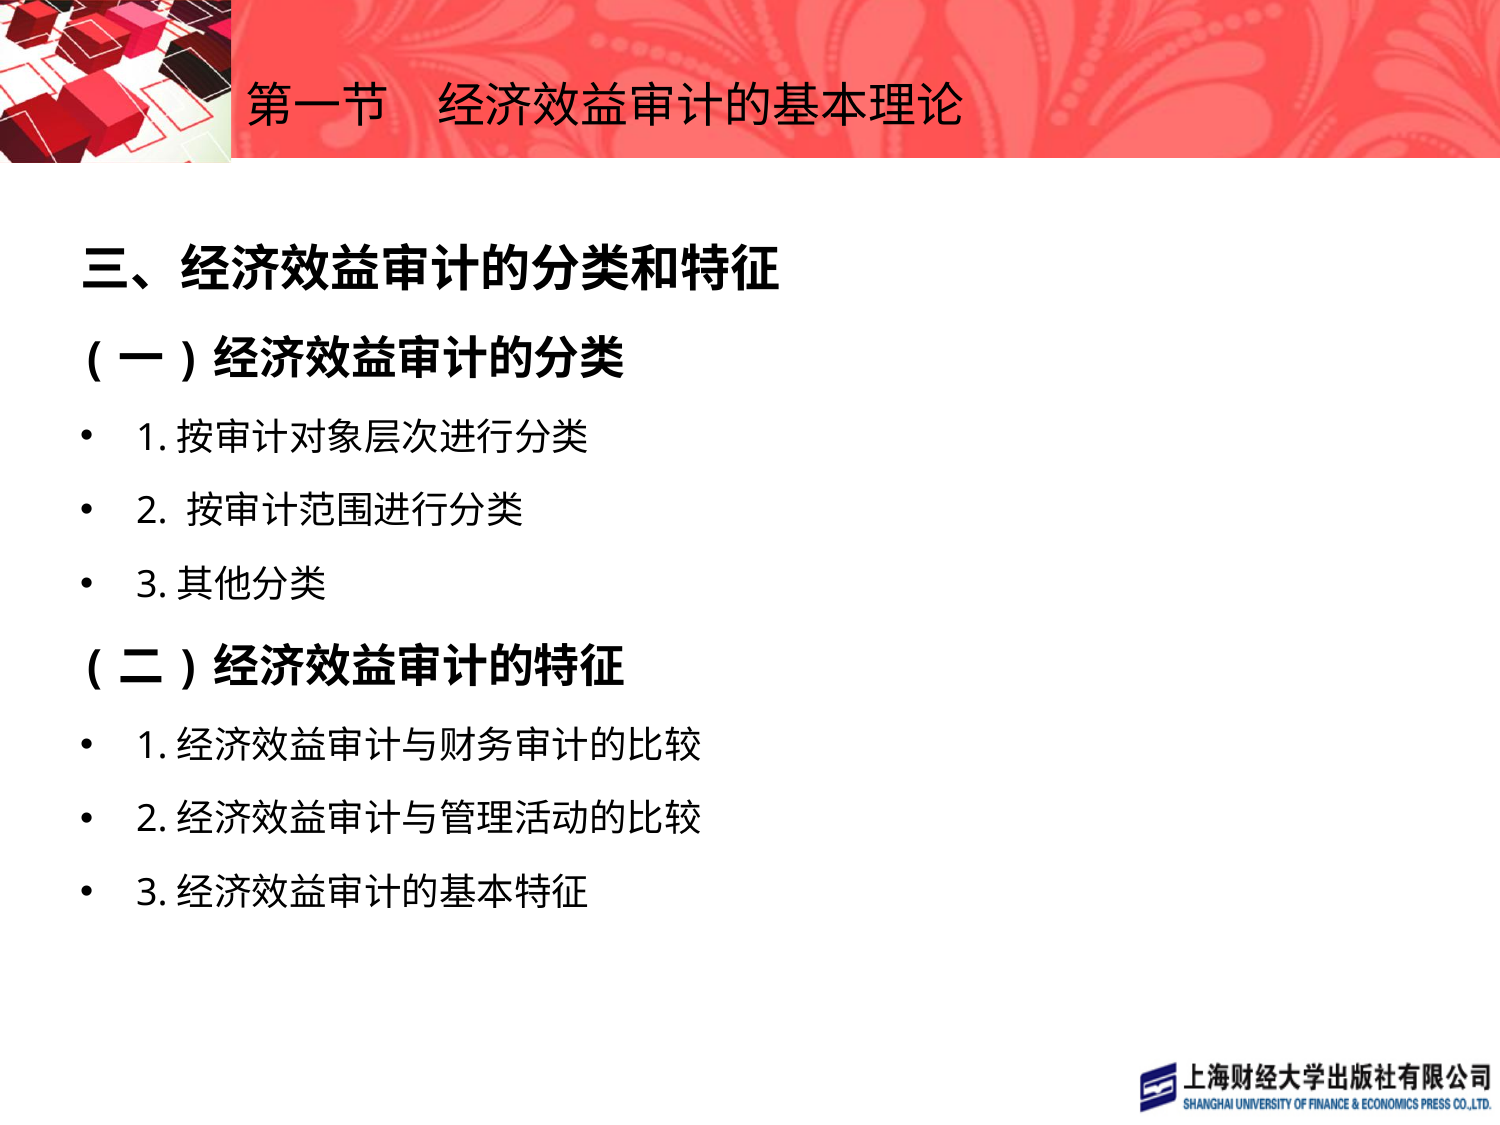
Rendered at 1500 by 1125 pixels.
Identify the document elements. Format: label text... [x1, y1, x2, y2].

picture [1139, 1058, 1495, 1118]
list 三、经济效益审计的分类和特征 (一)经济效益审计的分类 1.按审计对象层次进行分类 2. 按审计范围进行分类 3.其他分类 (二)经济效益审计的特征 1.经济效益审计与财务审计的比较 2.经济效益审计与管理活动的比较 3.经济效益审计的基本特征 [64, 208, 1425, 1047]
title 第一节 经济效益审计的基本理论 [230, 45, 1461, 161]
